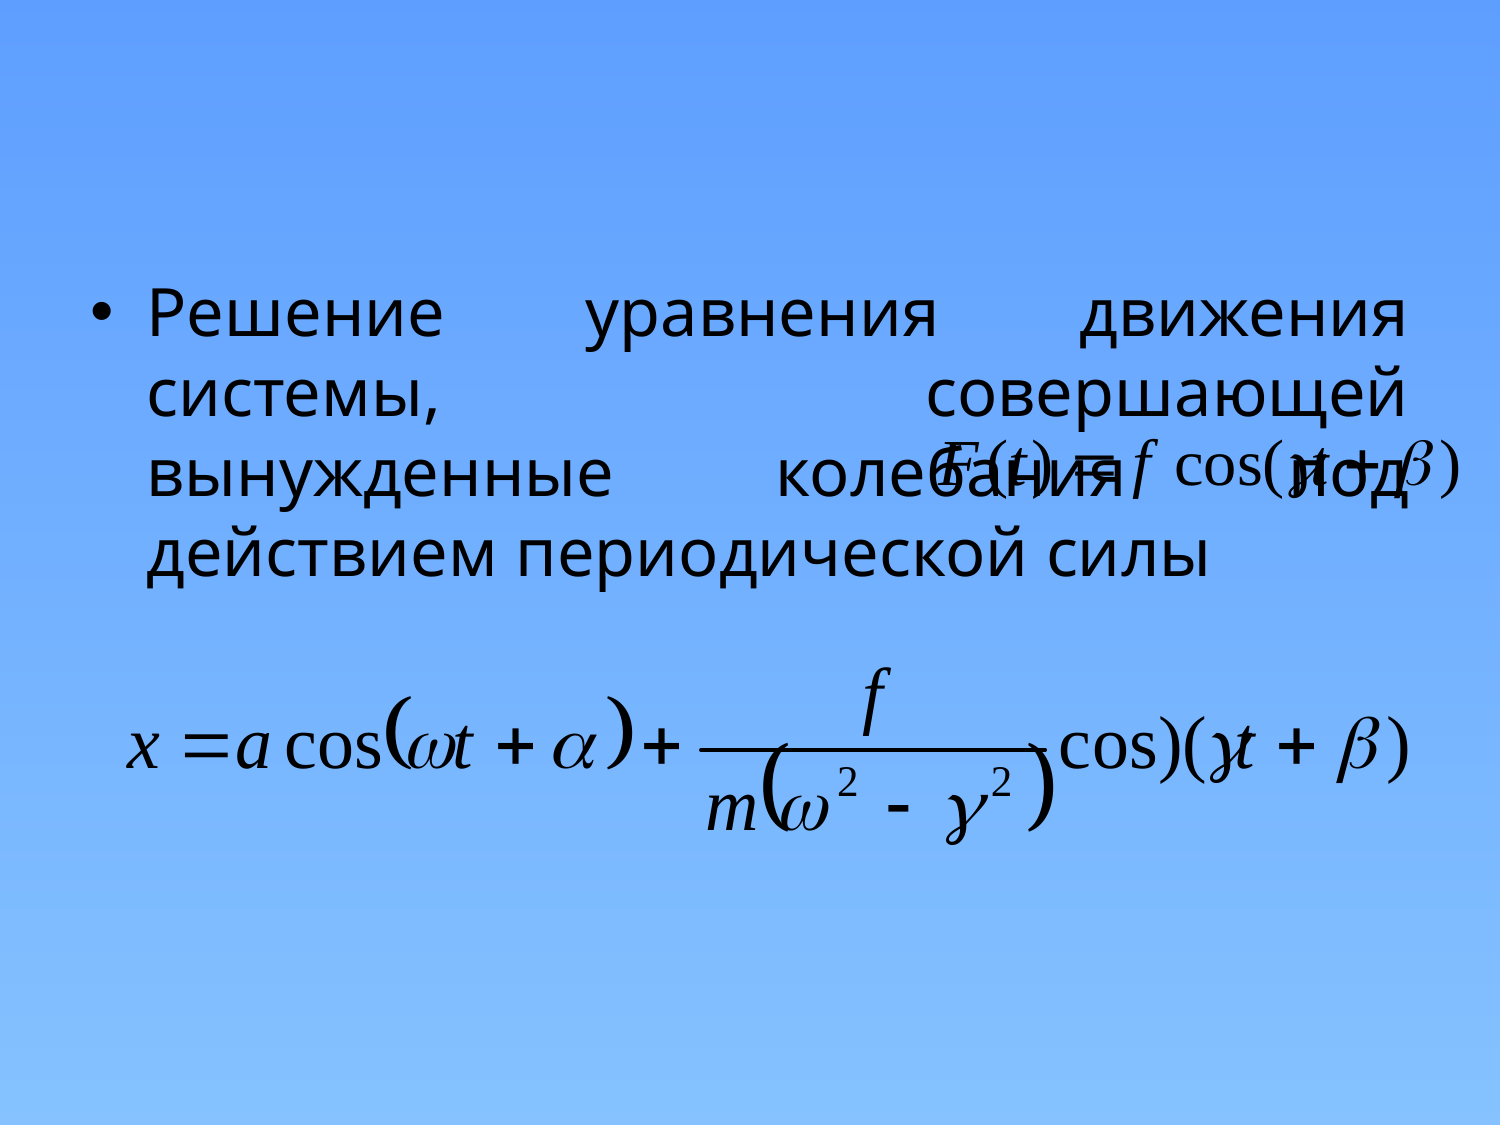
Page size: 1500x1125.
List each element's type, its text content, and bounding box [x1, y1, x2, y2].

list Решение уравнения движения системы, совершающей вынужденные колебания под действием периодической силы [75, 262, 1425, 1005]
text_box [926, 424, 1476, 513]
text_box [112, 649, 1425, 863]
